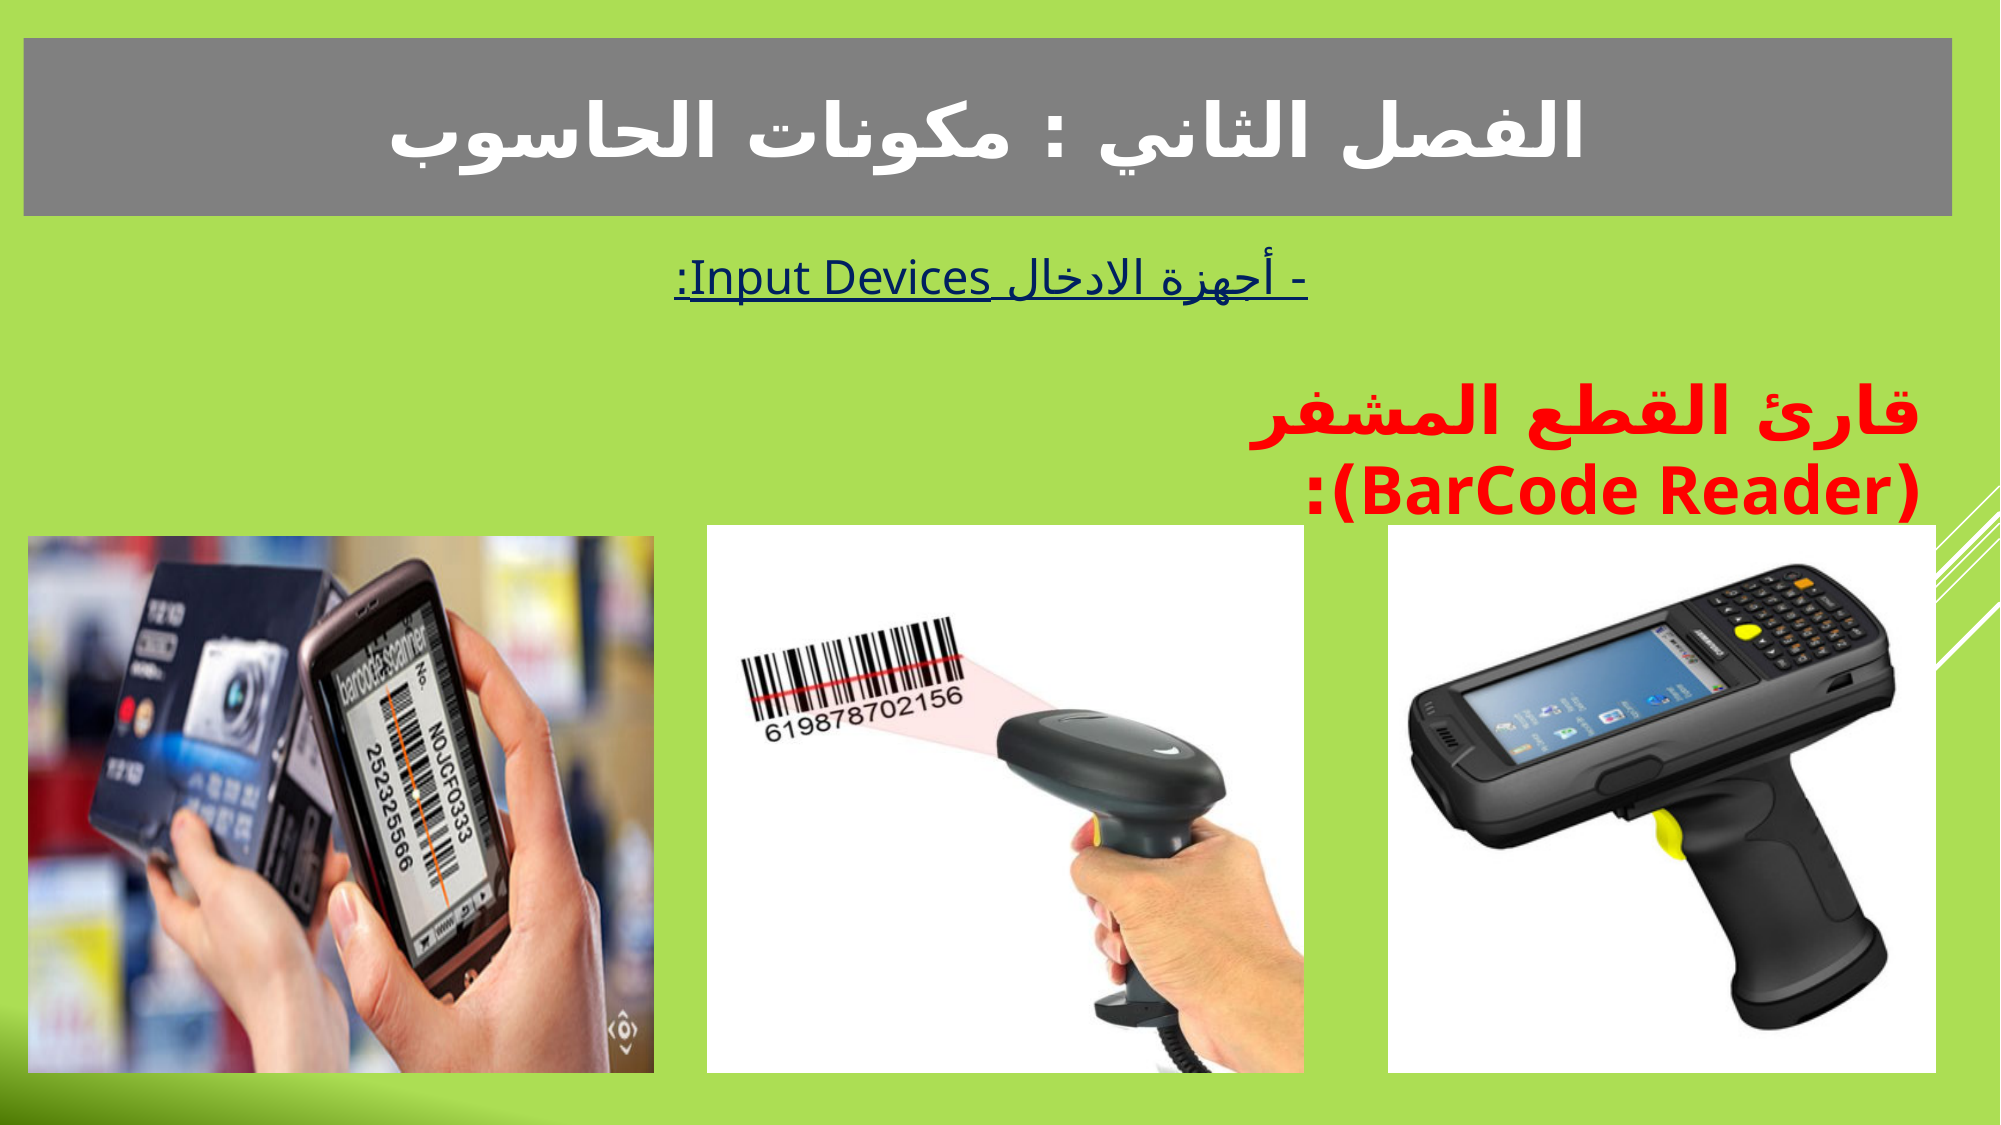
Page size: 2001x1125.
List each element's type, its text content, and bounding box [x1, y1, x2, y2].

picture [1388, 525, 1936, 1073]
picture [707, 525, 1305, 1073]
picture [28, 535, 654, 1073]
text_box الفصل الثاني : مكونات الحاسوب [23, 38, 1953, 216]
text_box - أجهزة الادخال Input Devices: [653, 220, 1323, 331]
list قارئ القطع المشفر (BarCode Reader): [987, 348, 1940, 548]
